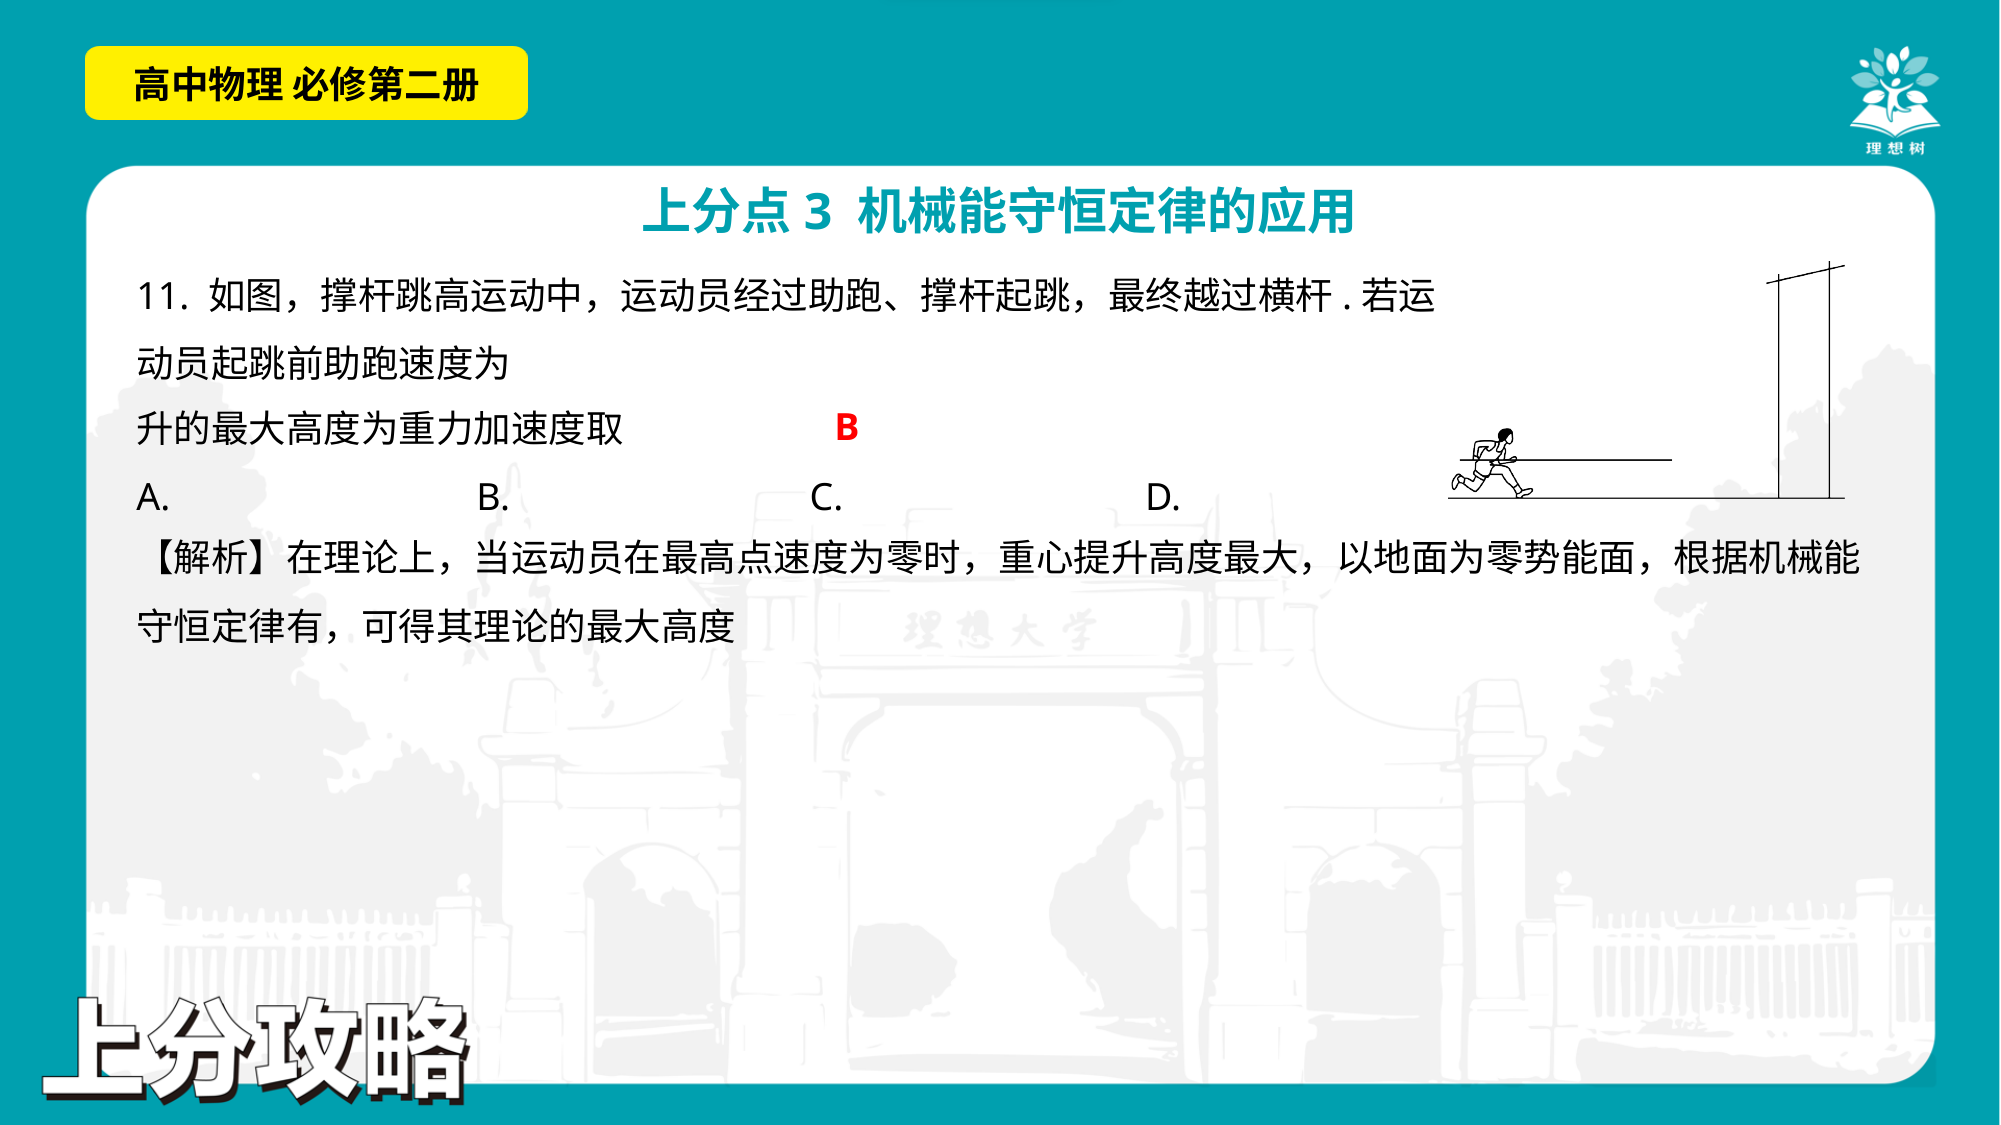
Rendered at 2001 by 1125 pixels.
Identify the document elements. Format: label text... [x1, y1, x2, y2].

picture [0, 0, 2000, 1125]
text_box B [819, 383, 875, 442]
